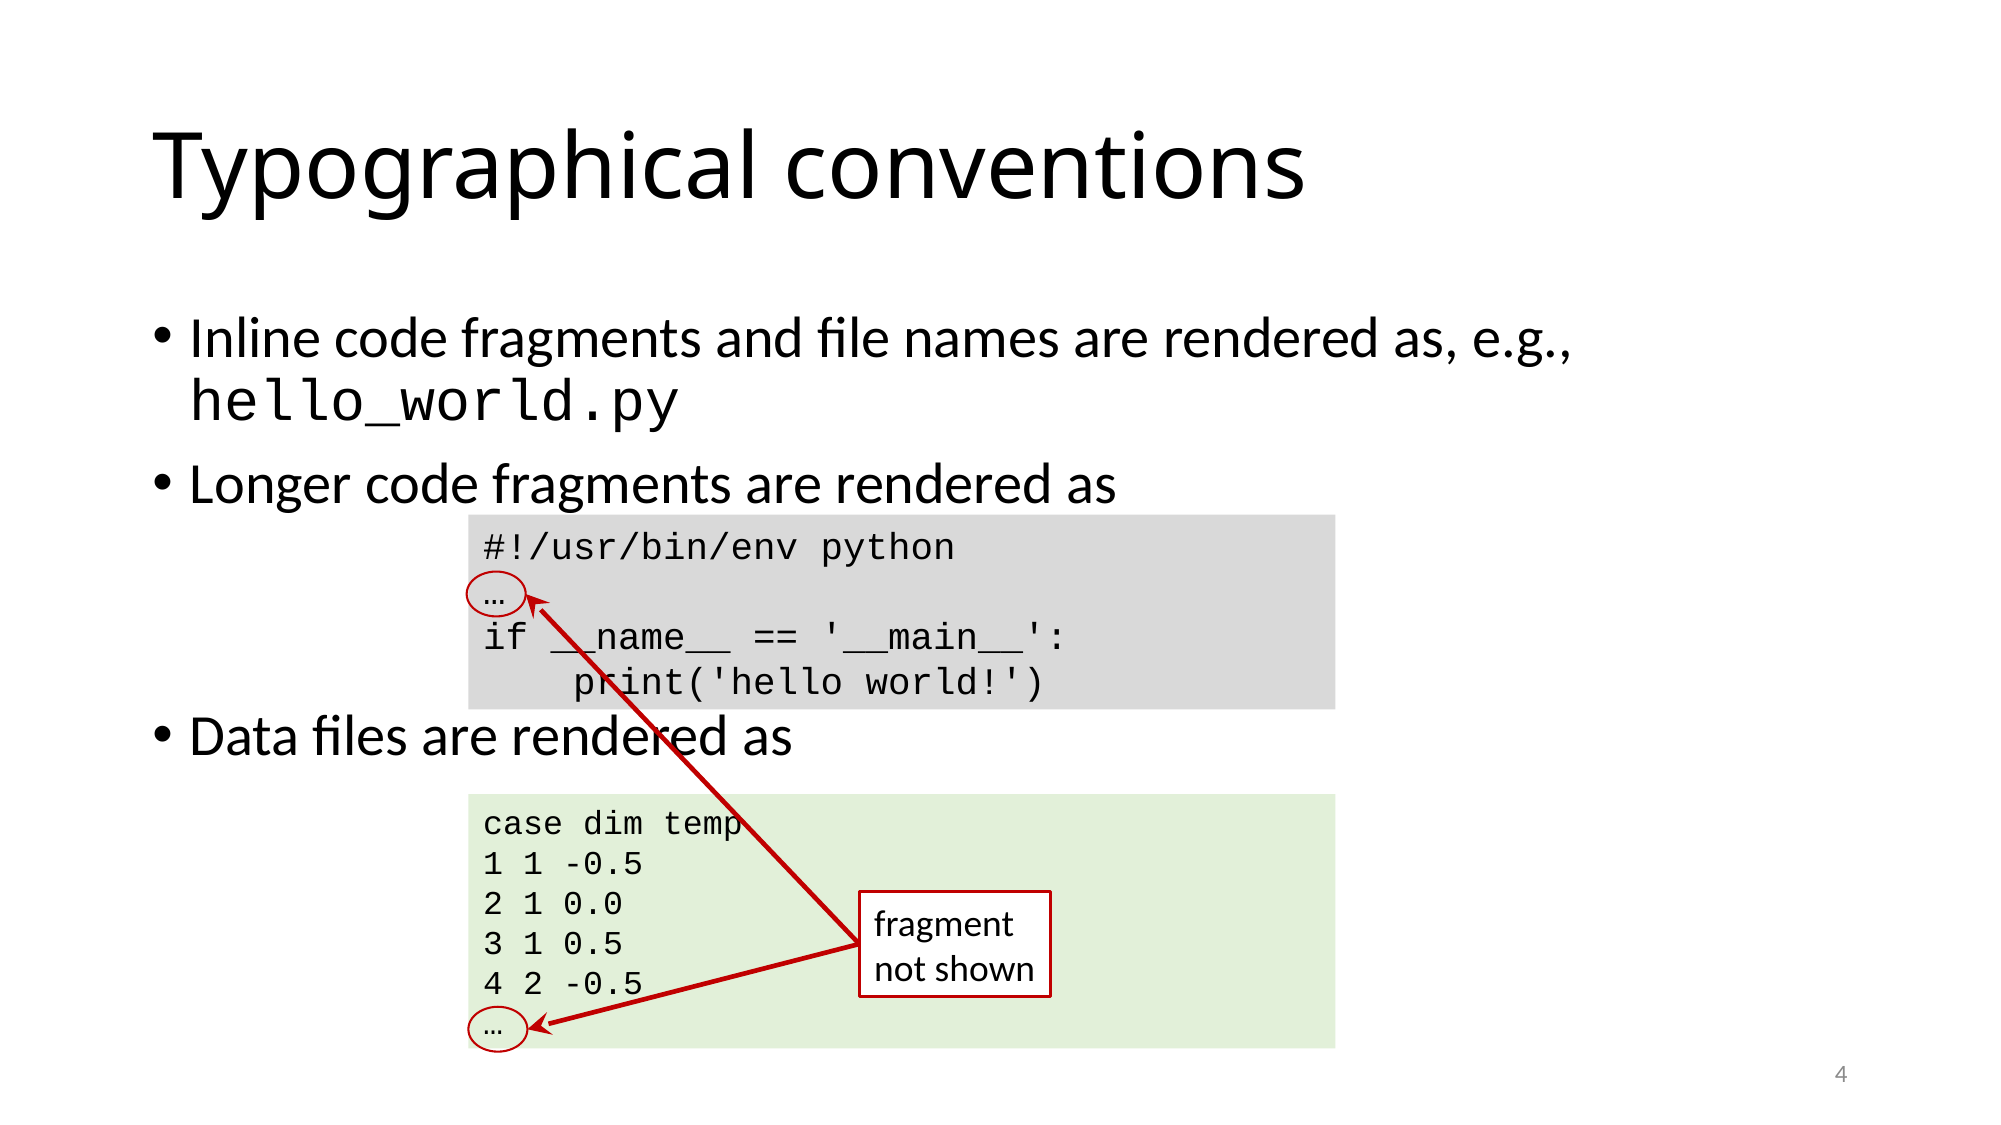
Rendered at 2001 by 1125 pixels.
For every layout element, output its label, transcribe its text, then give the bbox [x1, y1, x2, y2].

slide_number 4 [1412, 1042, 1863, 1103]
title Typographical conventions [137, 59, 1863, 278]
text_box #!/usr/bin/env python … if __name__ == '__main__': print('hello world!') [468, 514, 1336, 710]
text_box case dim temp 1 1 -0.5 2 1 0.0 3 1 0.5 4 2 -0.5 … [1052, 794, 1336, 1049]
list Inline code fragments and file names are rendered as, e.g., hello_world.py Longer code fragments are rendered as Data files are rendered as [137, 299, 1863, 1014]
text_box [466, 571, 1052, 1052]
